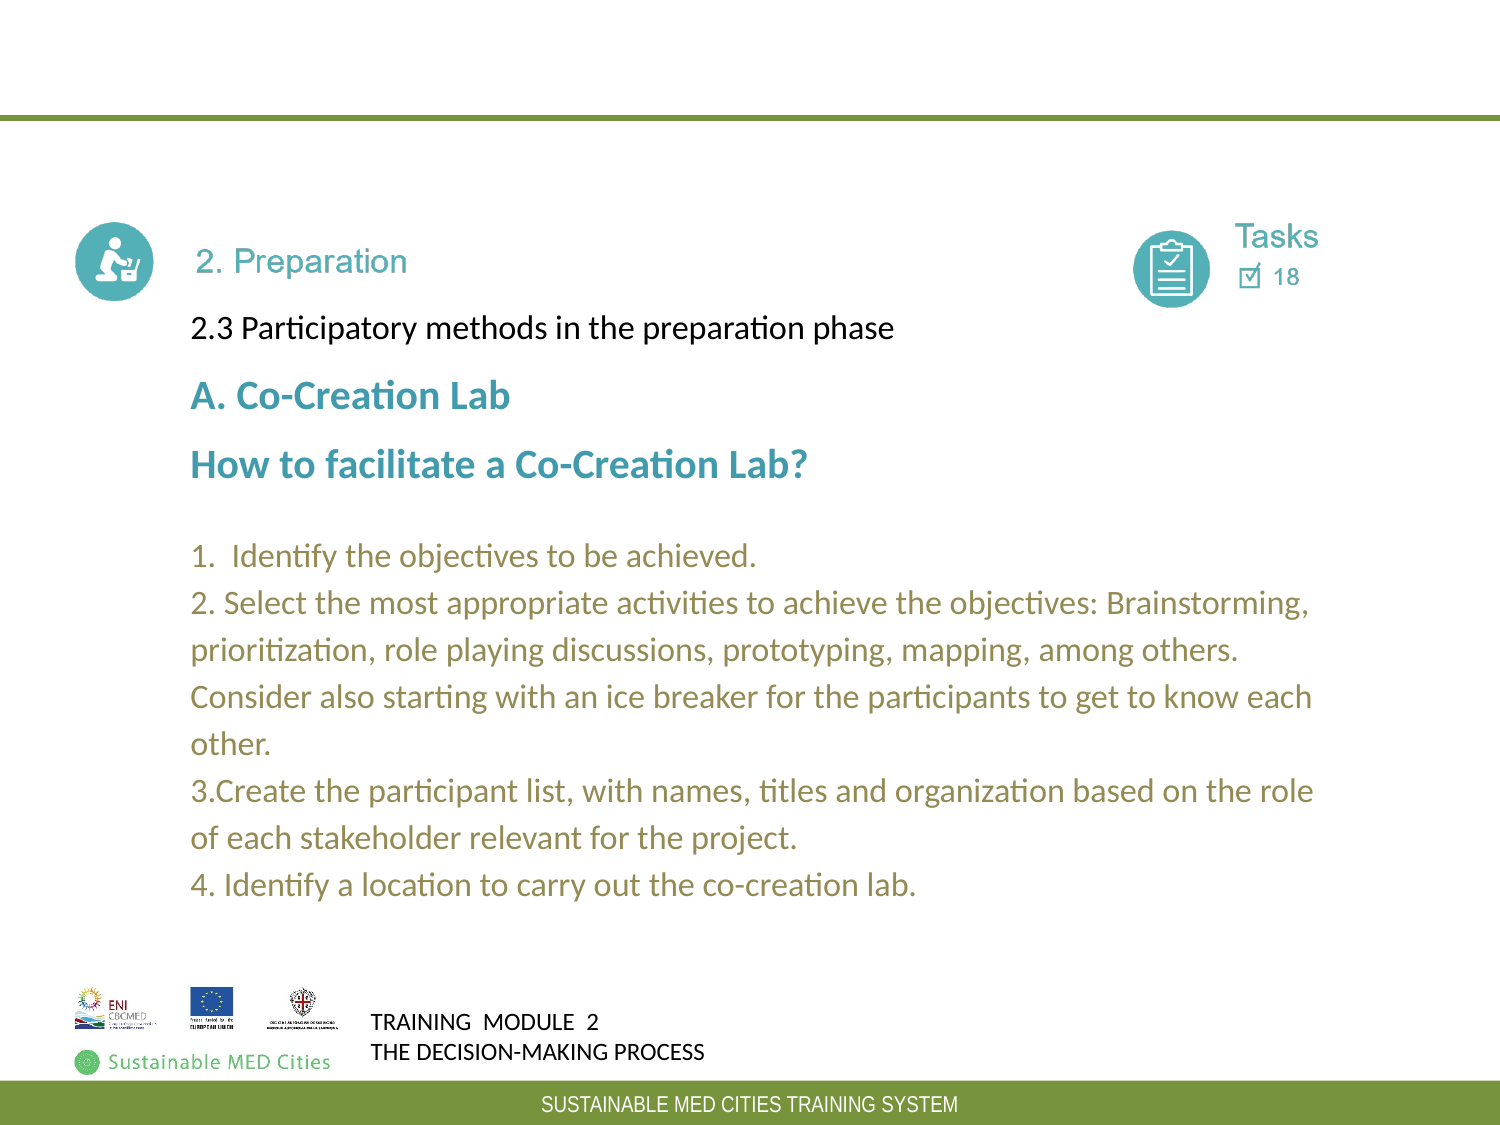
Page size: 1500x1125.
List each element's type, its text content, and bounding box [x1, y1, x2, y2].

text_box How to facilitate a Co-Creation Lab? [135, 422, 929, 495]
picture [74, 222, 709, 301]
picture [1133, 218, 1365, 308]
text_box 2.3 Participatory methods in the preparation phase [135, 291, 929, 352]
text_box 1. Identify the objectives to be achieved. 2. Select the most appropriate activities to achieve the objectives: Brainstorming, prioritization, role playing discussions, prototyping, mapping, among others. Consider also starting with an ice breaker for the participants to get to know each other. 3.Create the participant list, with names, titles and organization based on the role of each stakeholder relevant for the project. 4. Identify a location to carry out the co-creation lab. [135, 519, 1365, 1005]
text_box A. Co-Creation Lab [135, 352, 929, 422]
picture [62, 978, 356, 1080]
